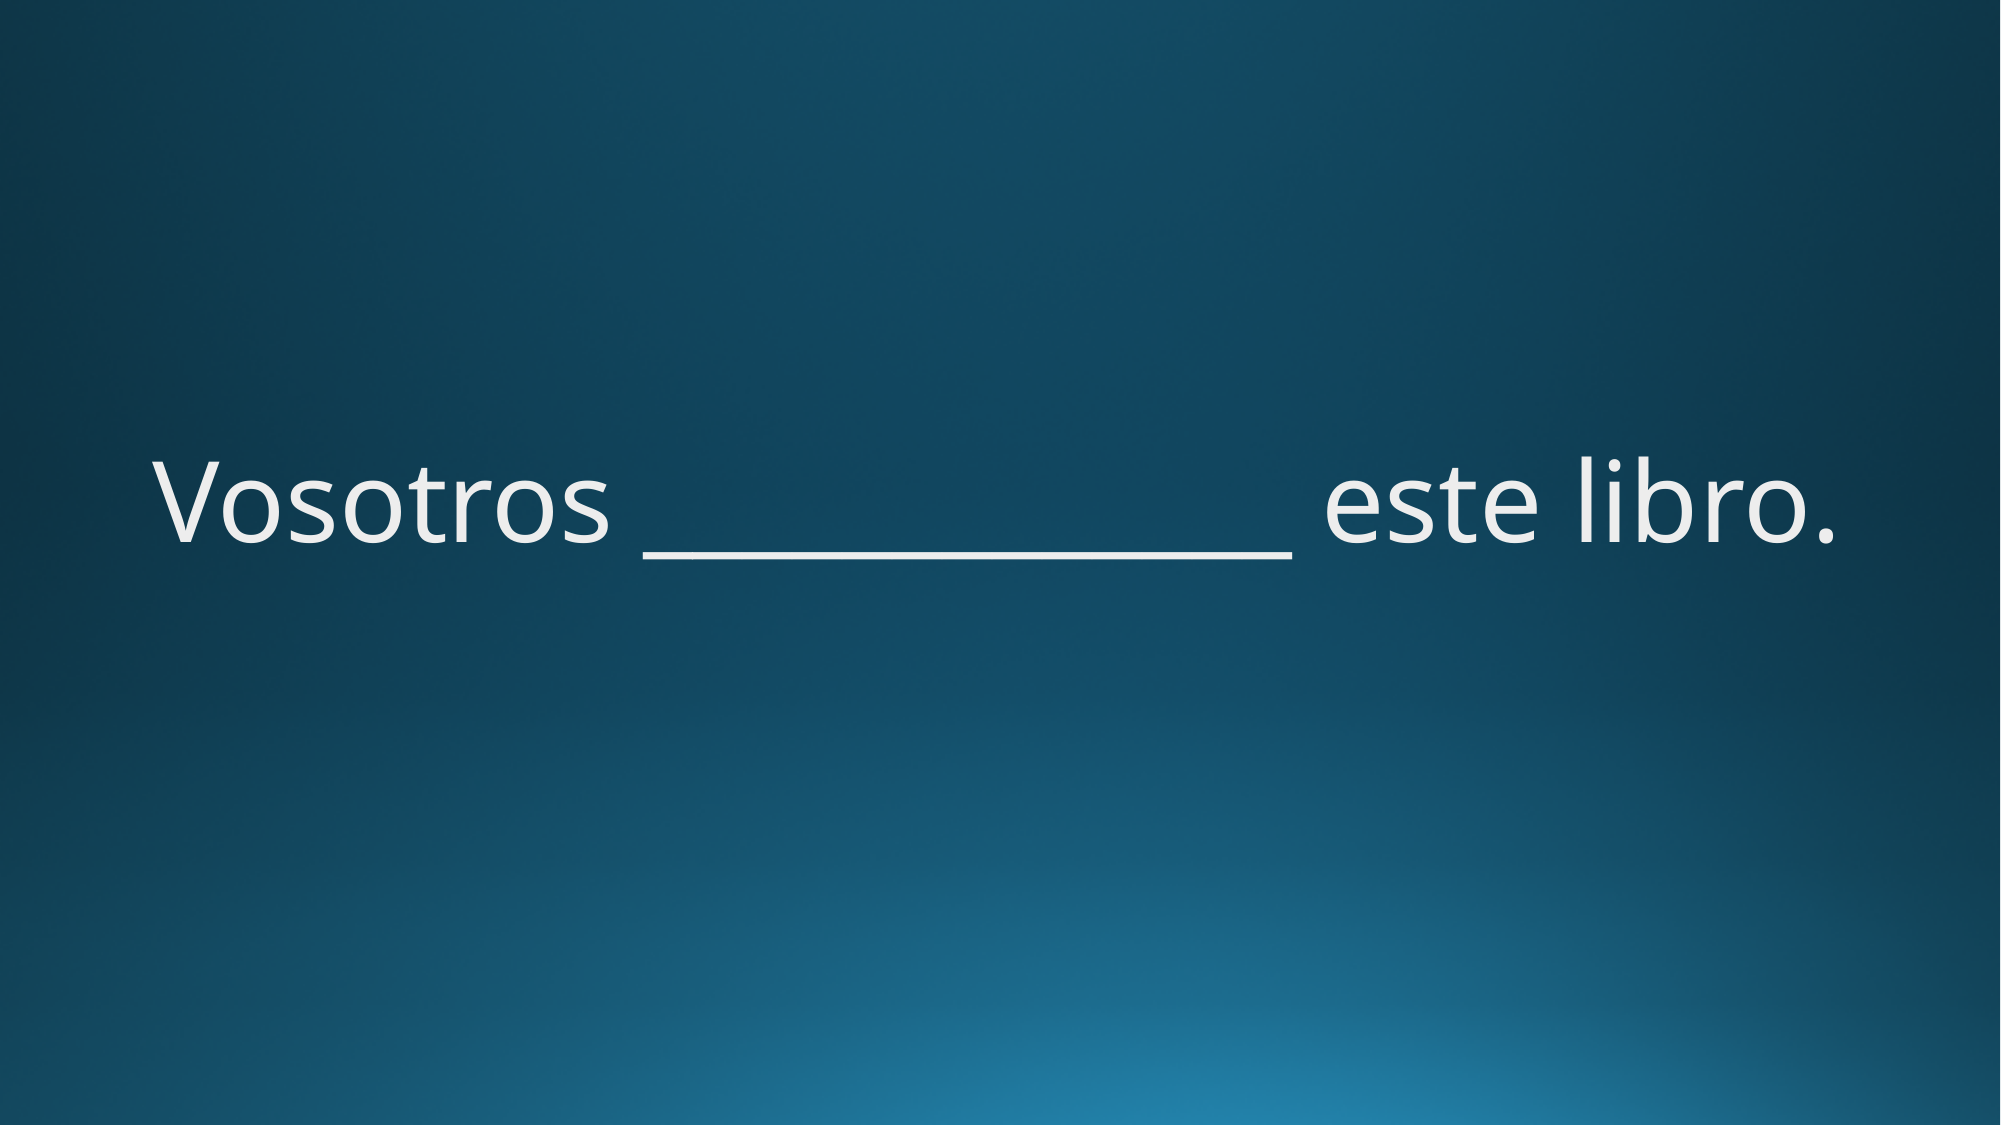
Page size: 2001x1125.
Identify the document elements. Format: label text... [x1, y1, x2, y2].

picture [0, 0, 2001, 1125]
text_box Vosotros _____________ este libro. [137, 59, 1863, 897]
